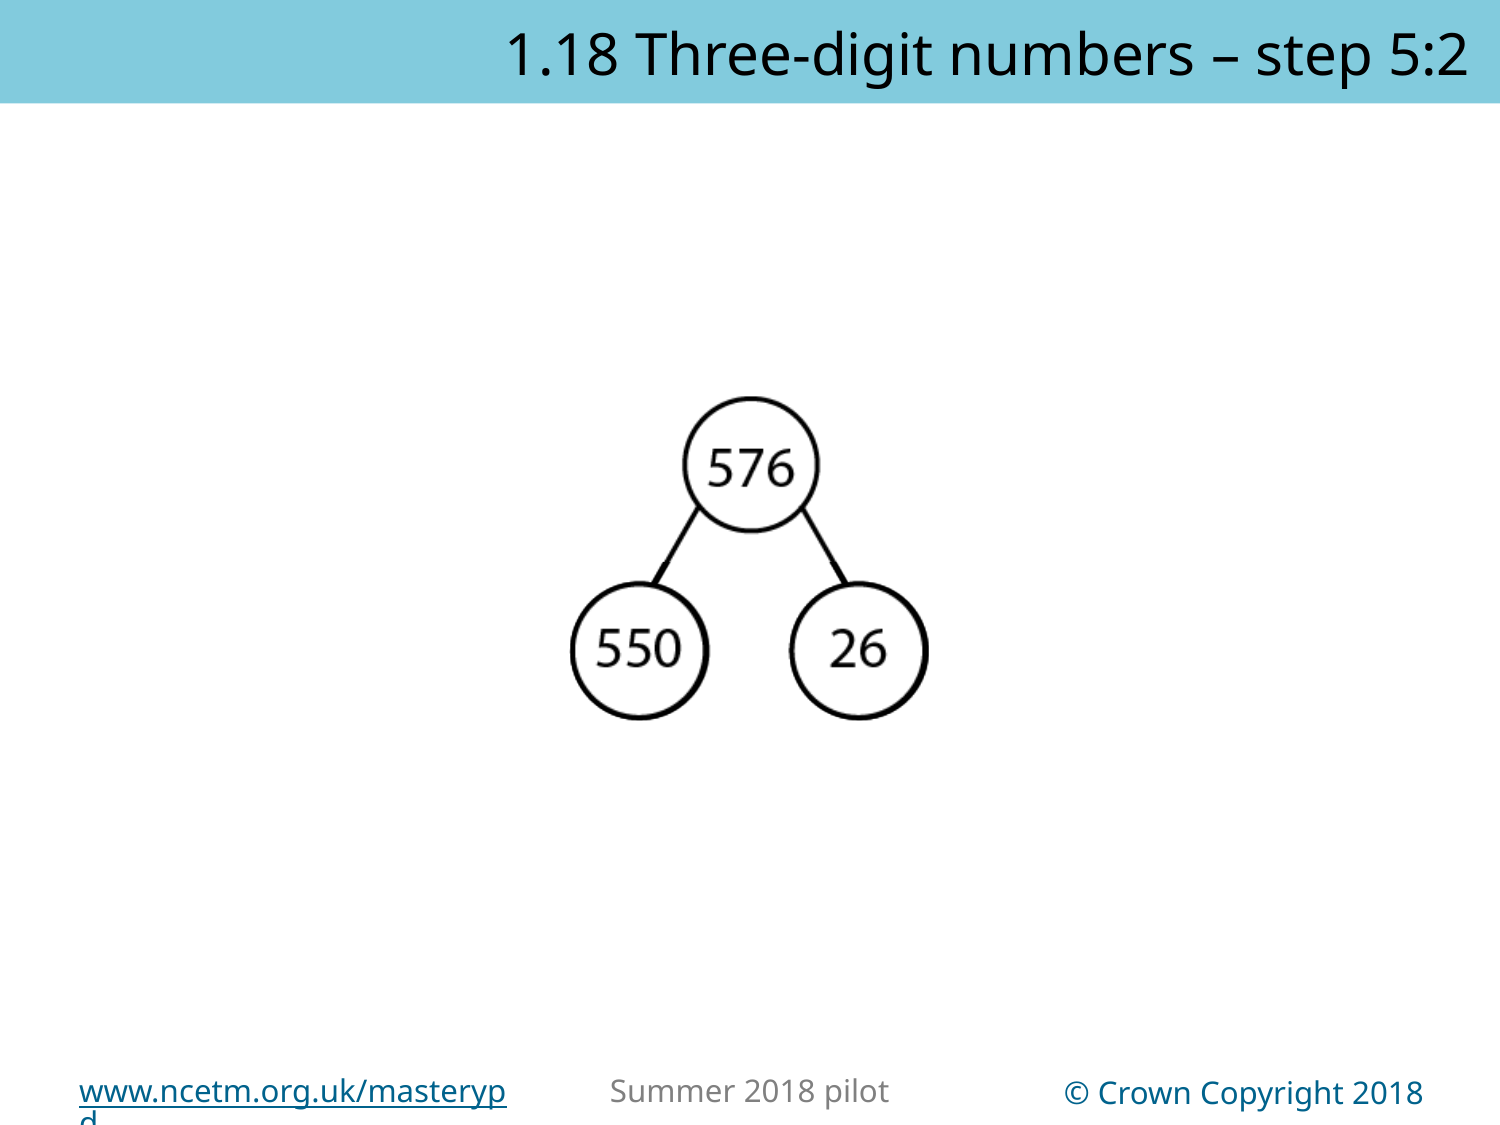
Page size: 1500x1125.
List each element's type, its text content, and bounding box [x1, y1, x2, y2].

list 1.18 Three-digit numbers – step 5:2 [0, 0, 1500, 104]
picture [566, 376, 948, 749]
